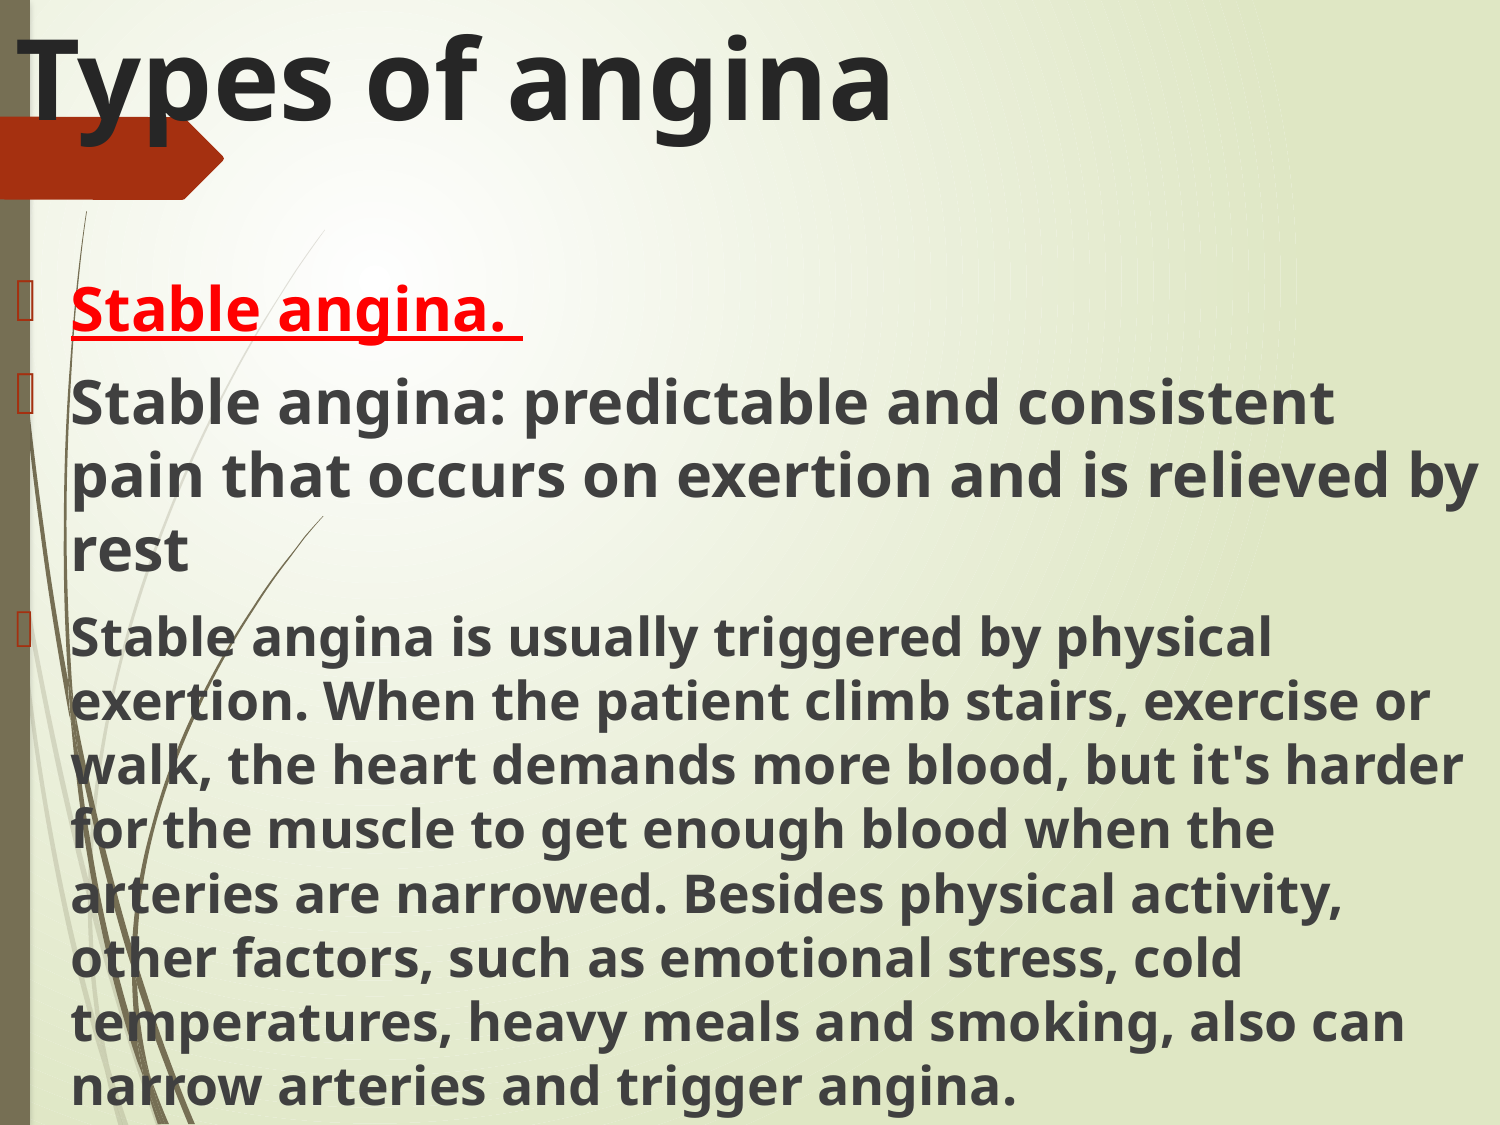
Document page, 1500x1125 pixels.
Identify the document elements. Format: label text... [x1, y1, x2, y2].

list Stable angina. Stable angina: predictable and consistent pain that occurs on exertion and is relieved by rest Stable angina is usually triggered by physical exertion. When the patient climb stairs, exercise or walk, the heart demands more blood, but it's harder for the muscle to get enough blood when the arteries are narrowed. Besides physical activity, other factors, such as emotional stress, cold temperatures, heavy meals and smoking, also can narrow arteries and trigger angina. [0, 262, 1500, 1125]
title Types of angina [0, 0, 1500, 233]
